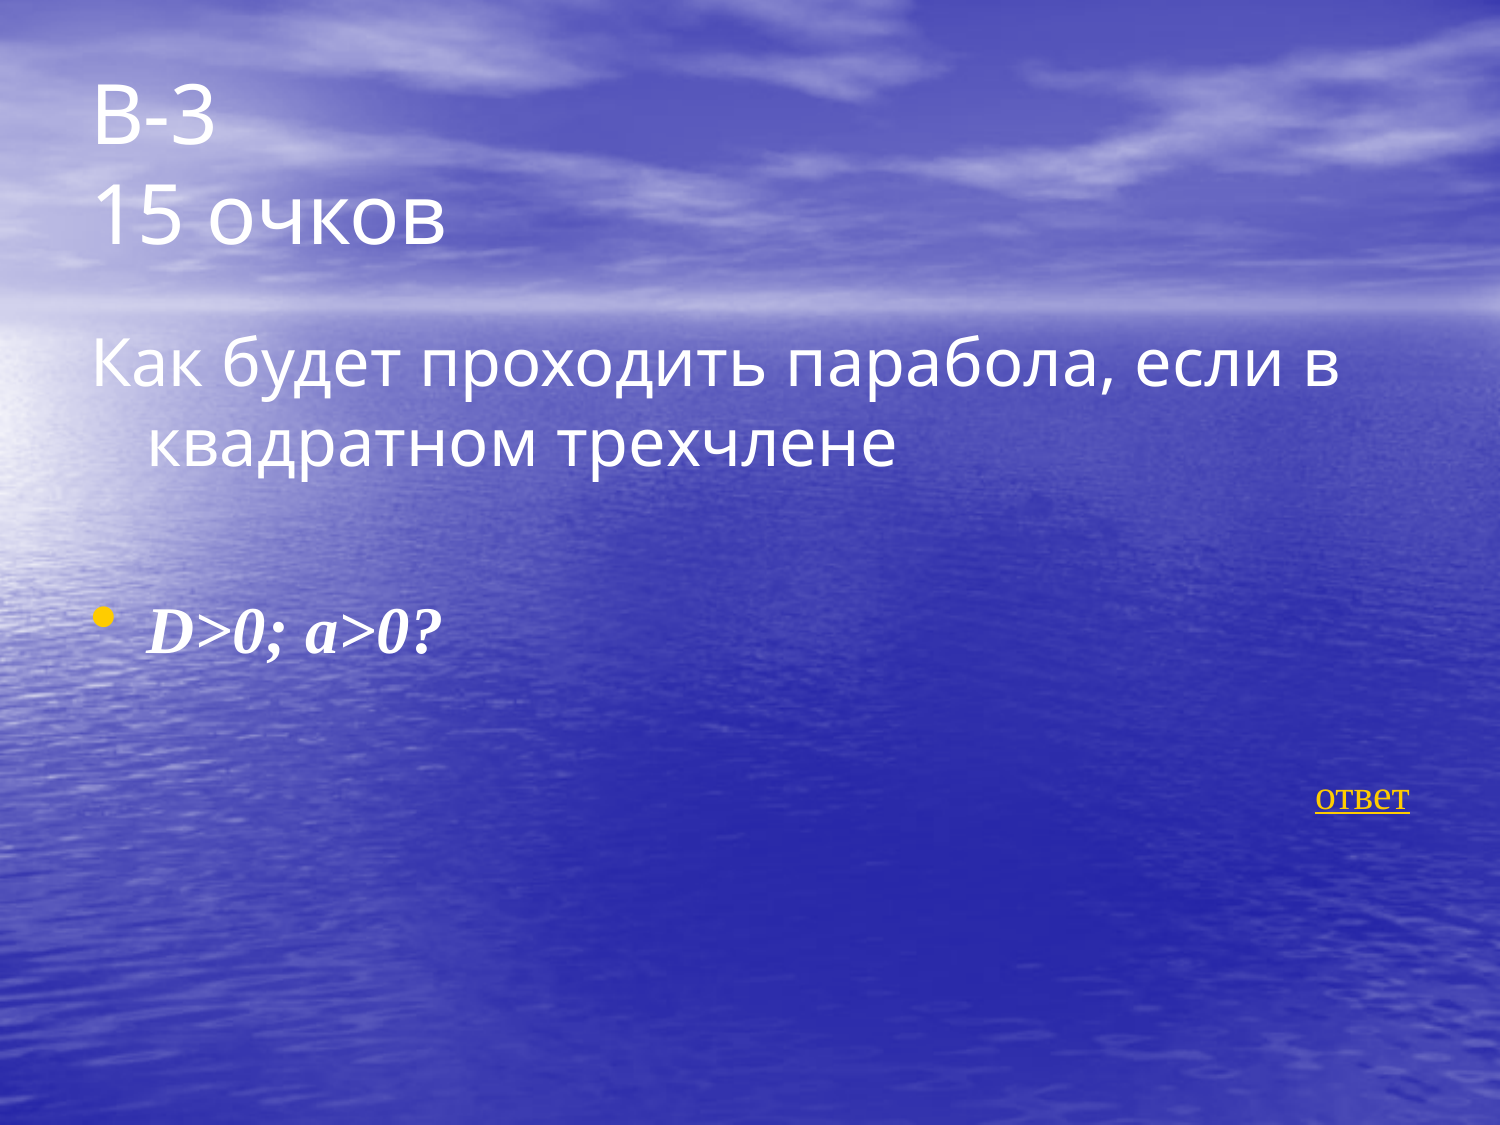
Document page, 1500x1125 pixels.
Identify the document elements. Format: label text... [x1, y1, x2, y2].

list Как будет проходить парабола, если в квадратном трехчлене D>0; a>0? ответ [74, 312, 1426, 988]
title В-3 15 очков [74, 47, 1426, 276]
